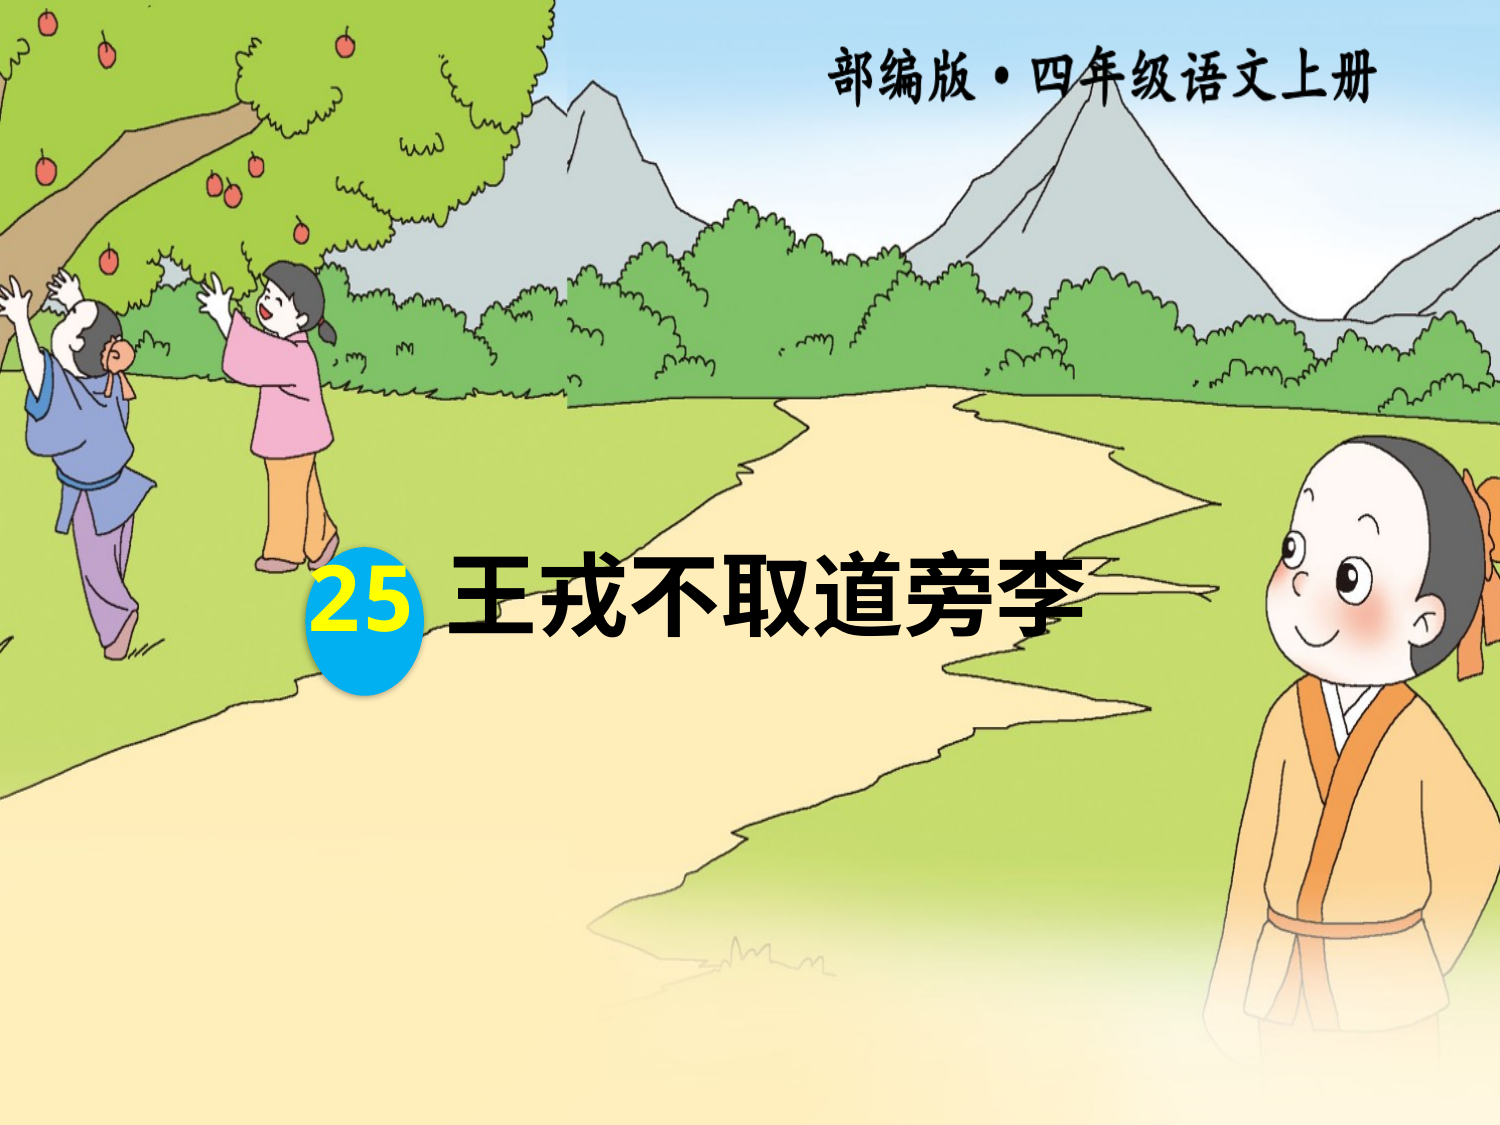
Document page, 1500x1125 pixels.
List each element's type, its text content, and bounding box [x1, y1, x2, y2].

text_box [299, 532, 425, 696]
picture [0, 0, 1500, 1125]
text_box 王戎不取道旁李 [430, 530, 1152, 656]
